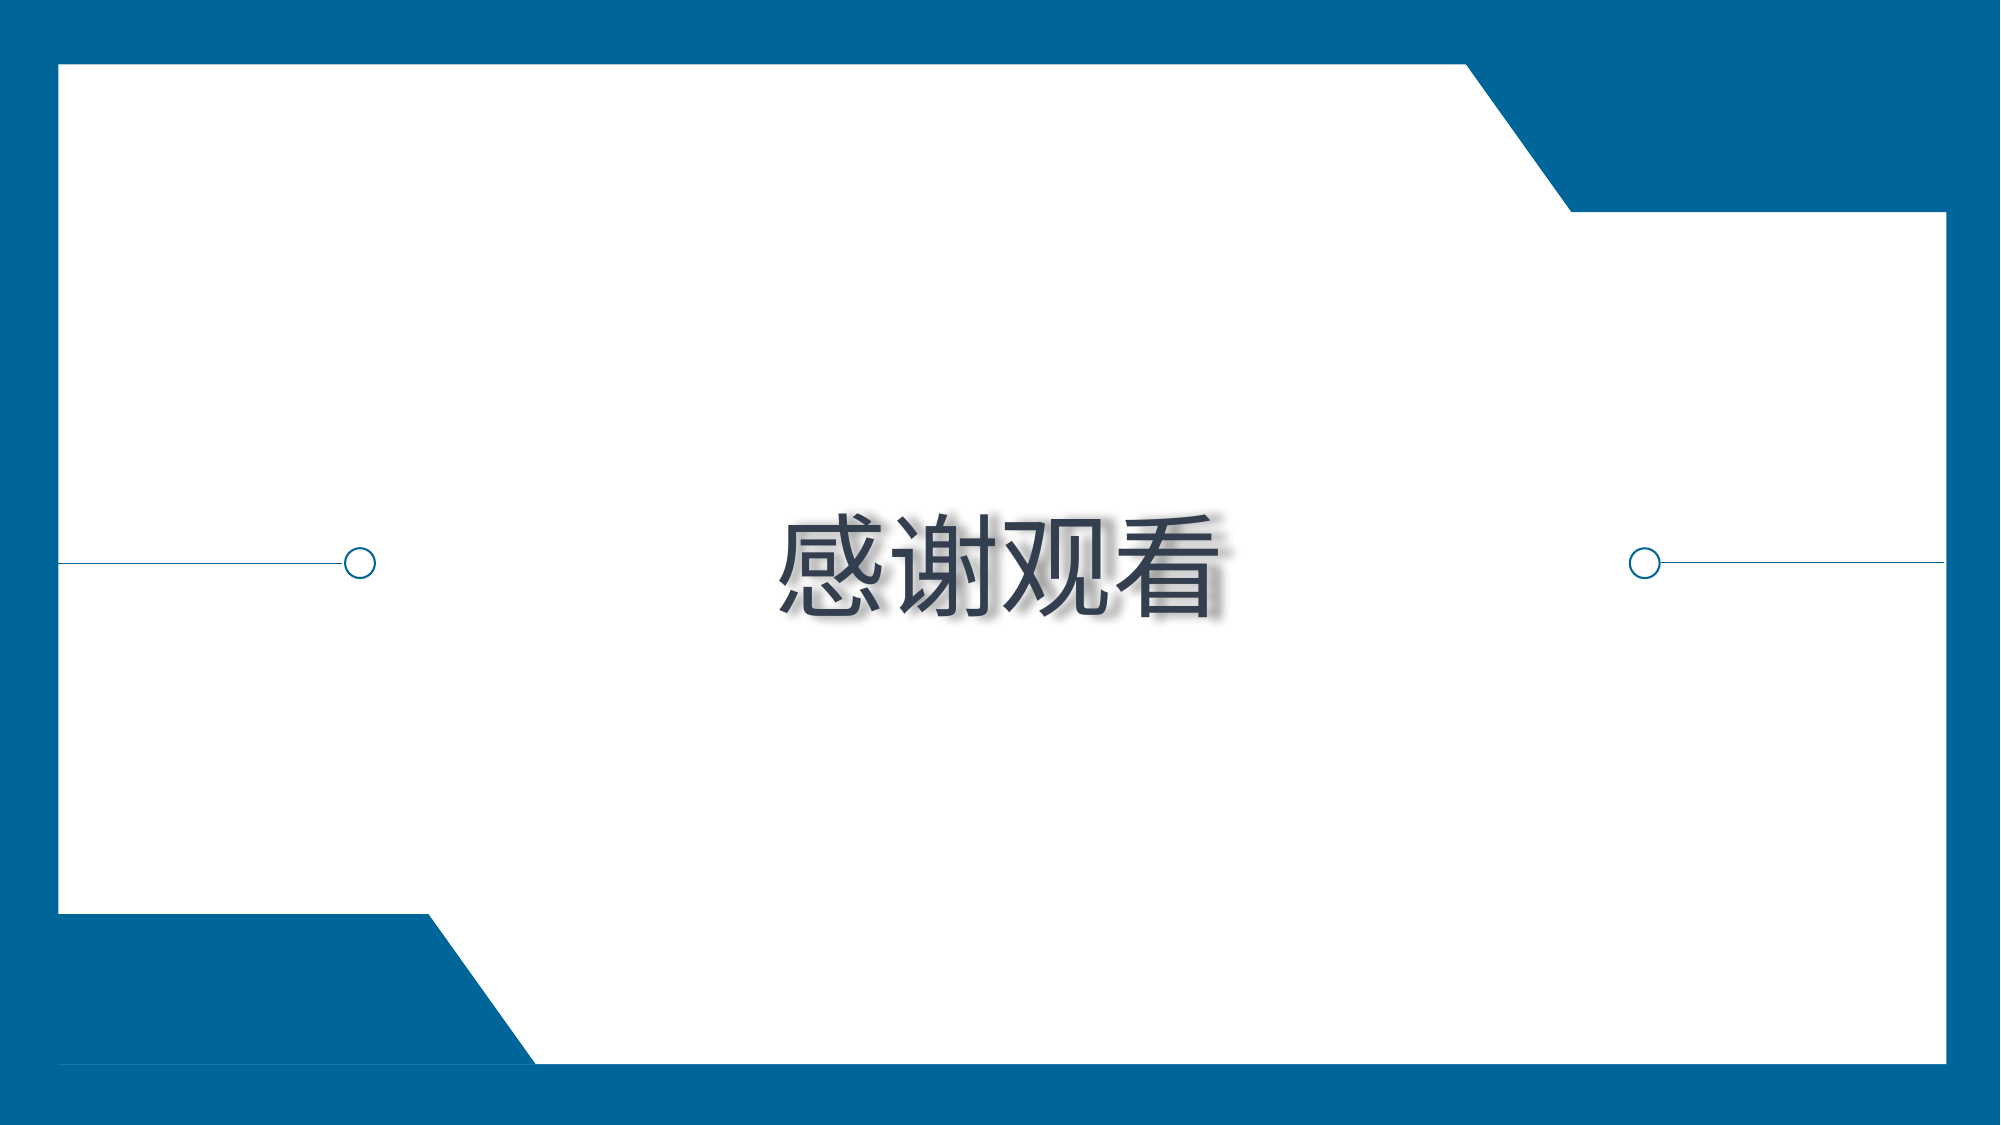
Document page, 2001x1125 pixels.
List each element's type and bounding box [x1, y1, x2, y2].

text_box [53, 548, 1945, 579]
text_box [0, 62, 2000, 1065]
